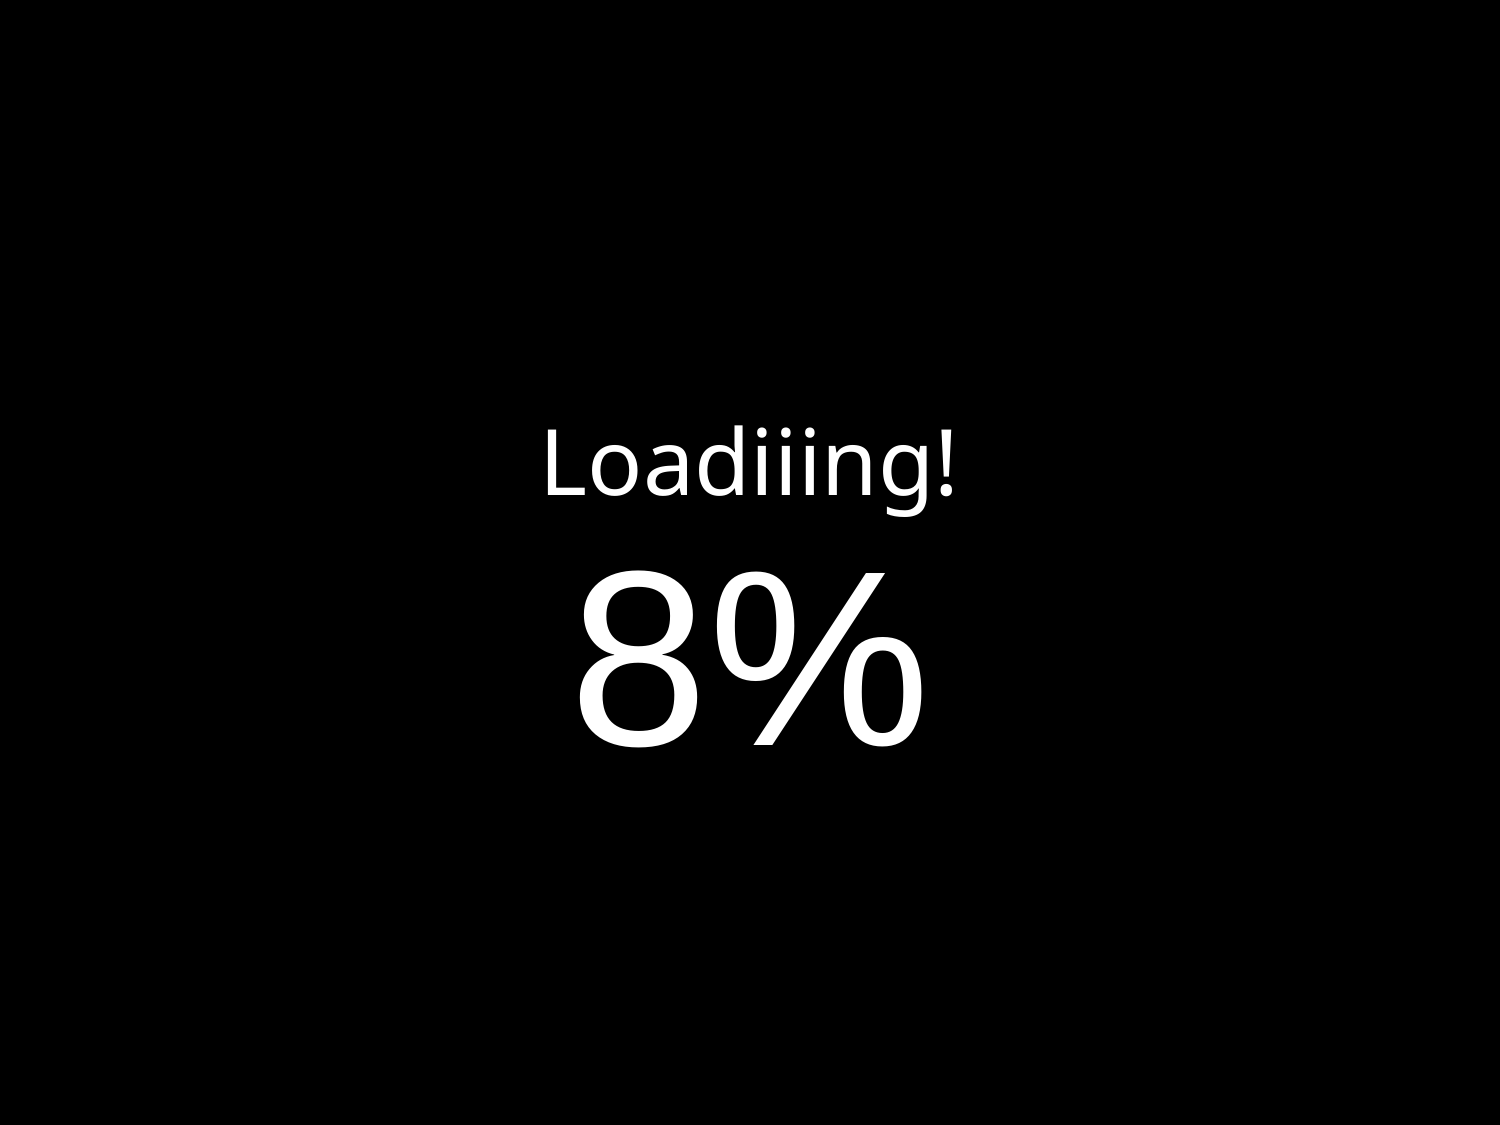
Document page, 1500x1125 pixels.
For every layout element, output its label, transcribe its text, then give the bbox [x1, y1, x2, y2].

text_box Loadiiing! [112, 338, 1388, 580]
text_box 8% [224, 487, 1275, 776]
